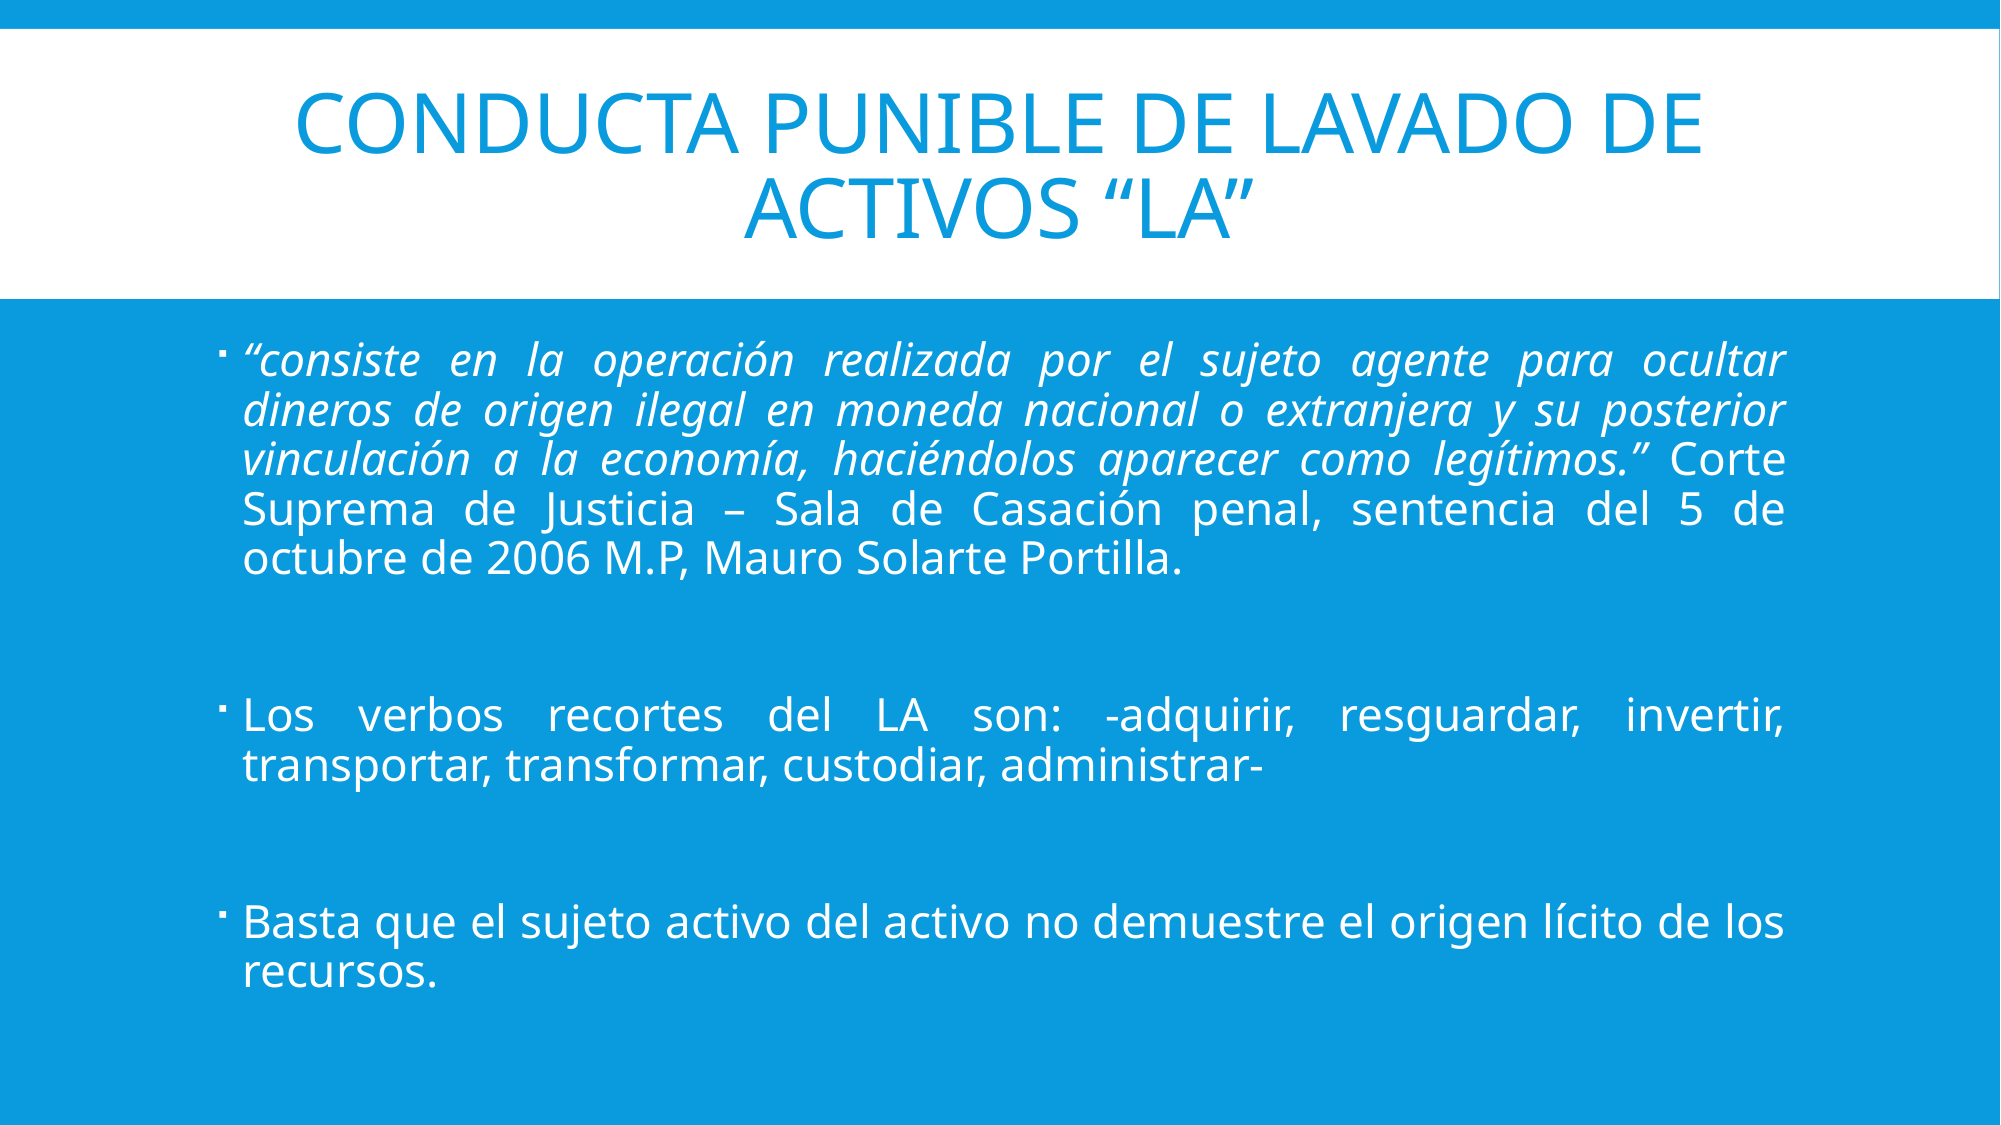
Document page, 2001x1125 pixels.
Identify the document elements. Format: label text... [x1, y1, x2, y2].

list “consiste en la operación realizada por el sujeto agente para ocultar dineros de origen ilegal en moneda nacional o extranjera y su posterior vinculación a la economía, haciéndolos aparecer como legítimos.” Corte Suprema de Justicia – Sala de Casación penal, sentencia del 5 de octubre de 2006 M.P, Mauro Solarte Portilla. Los verbos recortes del LA son: -adquirir, resguardar, invertir, transportar, transformar, custodiar, administrar- Basta que el sujeto activo del activo no demuestre el origen lícito de los recursos. [197, 329, 1803, 1021]
title Conducta punible de Lavado de activos “LA” [197, 46, 1803, 294]
